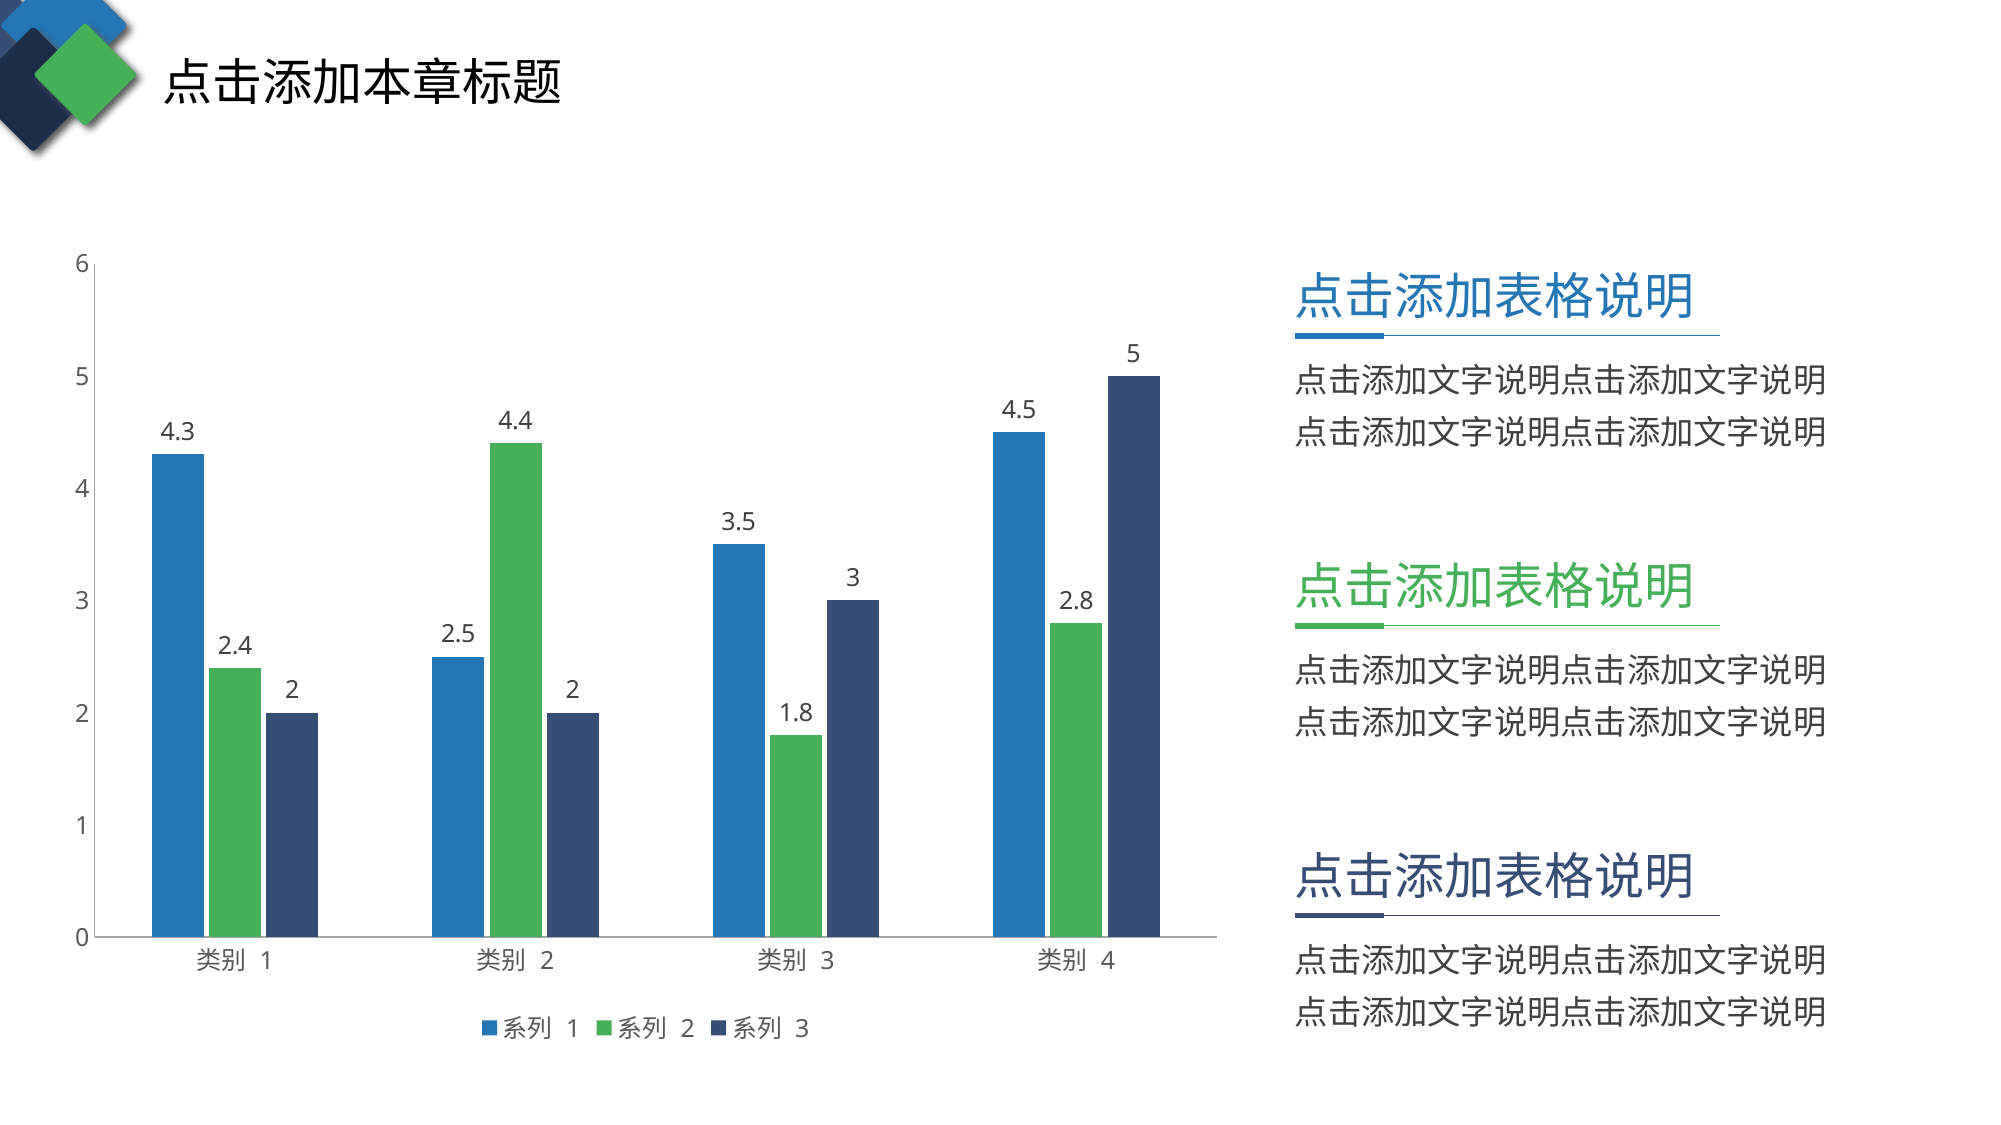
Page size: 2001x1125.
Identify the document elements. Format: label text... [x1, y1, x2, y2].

text_box 点击添加文字说明点击添加文字说明点击添加文字说明点击添加文字说明 [1279, 630, 1850, 749]
text_box 点击添加表格说明 [1280, 257, 1720, 333]
text_box 点击添加表格说明 [1280, 547, 1720, 622]
chart [51, 229, 1241, 1052]
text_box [0, 0, 733, 134]
text_box 点击添加表格说明 [1280, 837, 1720, 912]
text_box 点击添加文字说明点击添加文字说明点击添加文字说明点击添加文字说明 [1279, 919, 1850, 1039]
text_box 点击添加文字说明点击添加文字说明点击添加文字说明点击添加文字说明 [1279, 340, 1850, 459]
